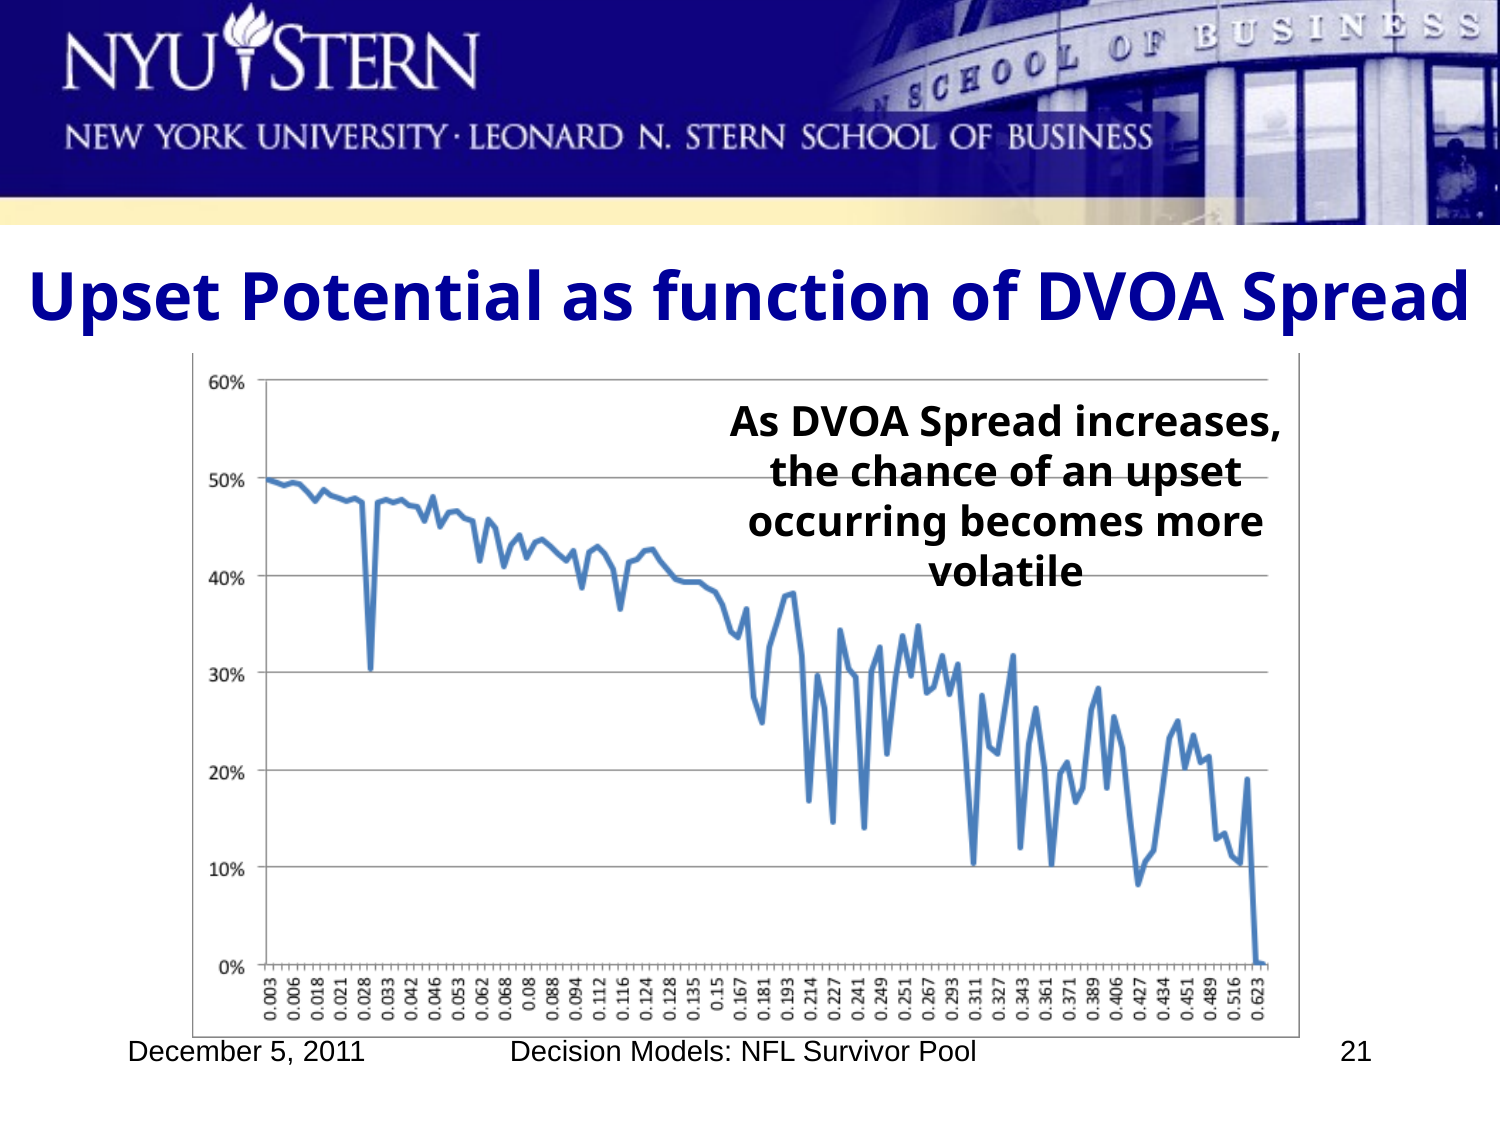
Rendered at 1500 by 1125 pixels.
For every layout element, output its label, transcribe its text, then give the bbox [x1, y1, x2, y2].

title Upset Potential as function of DVOA Spread [0, 224, 1500, 363]
slide_number 21 [1074, 1025, 1388, 1100]
picture [0, 0, 1500, 224]
footer Decision Models: NFL Survivor Pool [474, 1046, 1013, 1100]
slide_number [112, 1025, 425, 1100]
picture [191, 352, 1301, 1038]
